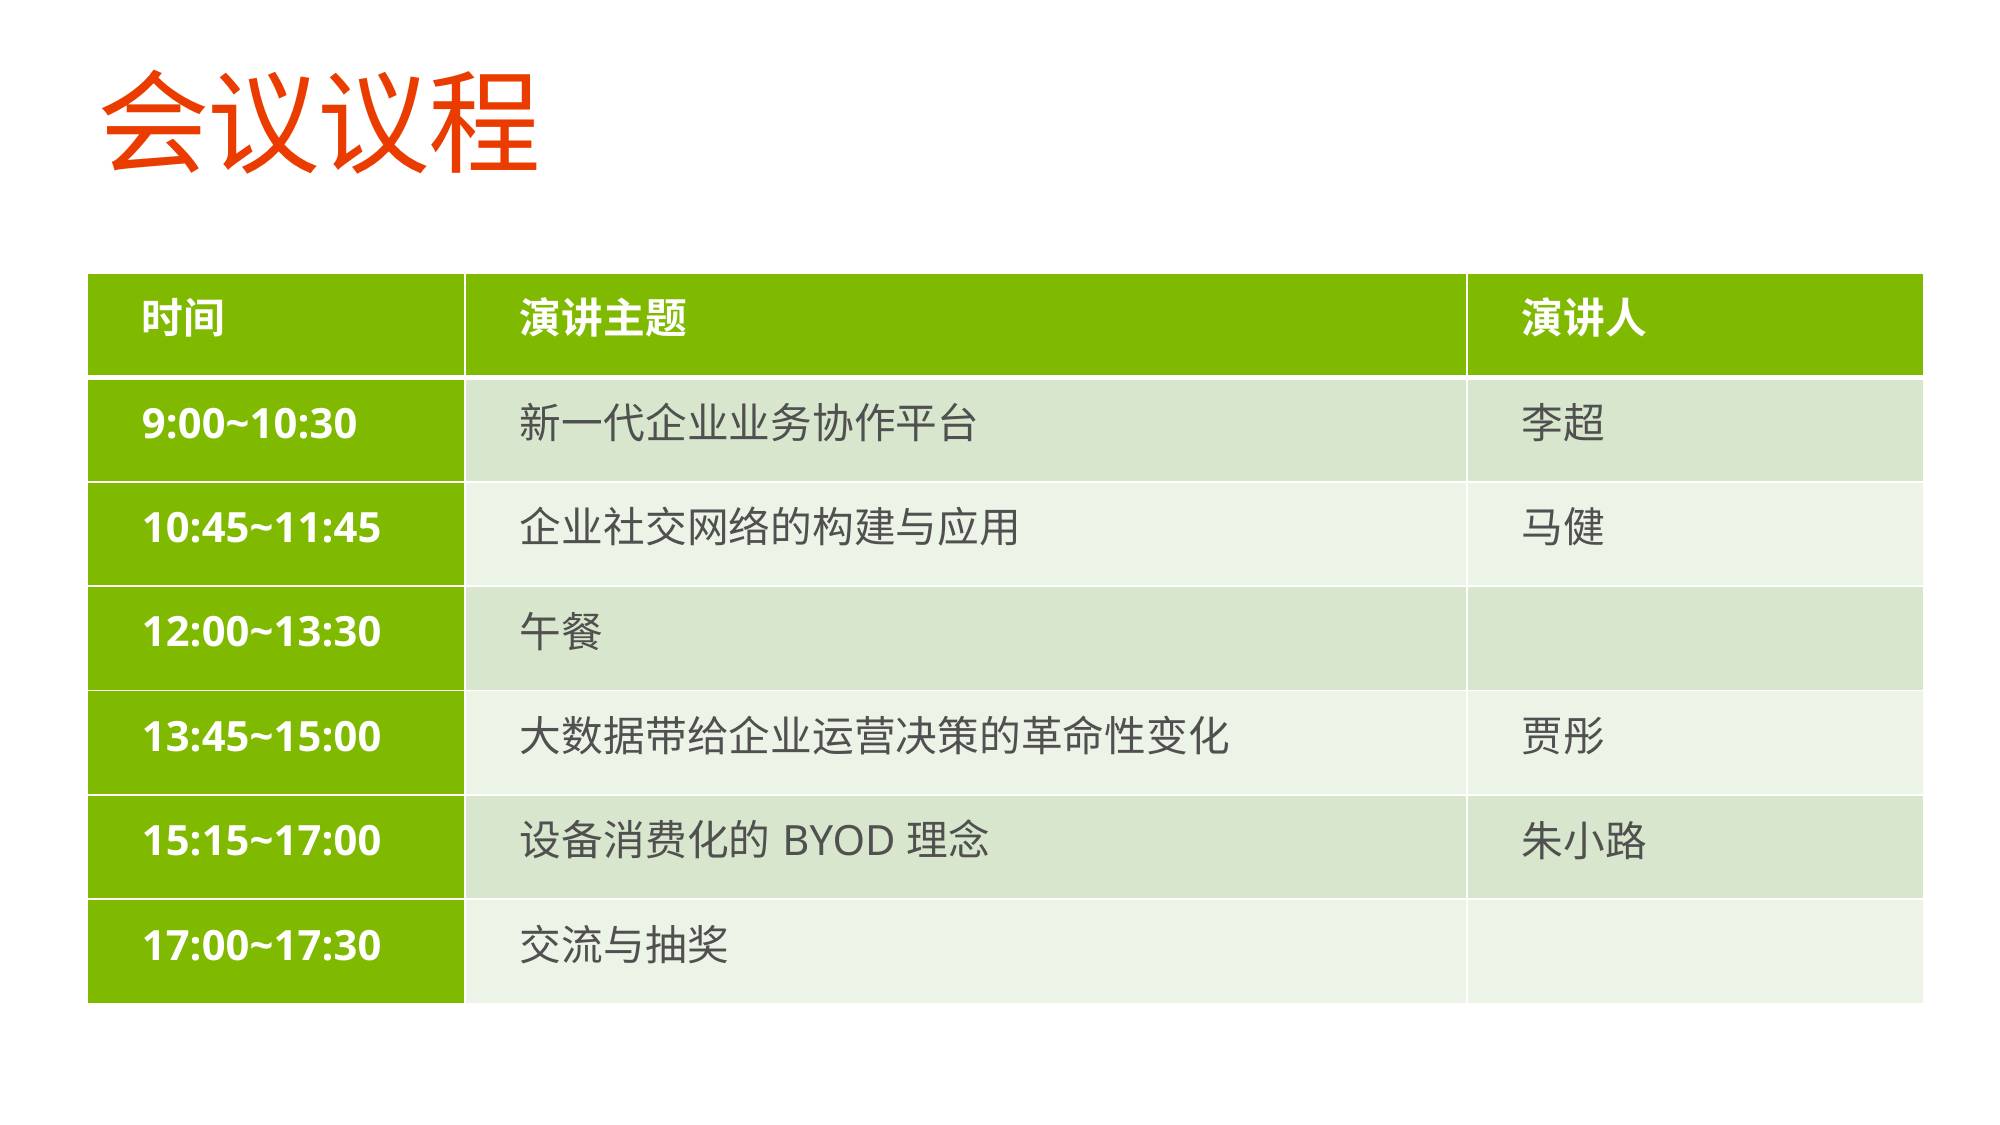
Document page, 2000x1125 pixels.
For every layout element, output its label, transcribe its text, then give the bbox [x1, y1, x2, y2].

table_cell 朱小路 [1468, 796, 1923, 898]
table_header 演讲人 [1468, 274, 1923, 375]
title 会议议程 [82, 59, 1913, 189]
table_cell 马健 [1468, 483, 1923, 585]
table_cell 12:00~13:30 [88, 587, 464, 690]
table_cell 9:00~10:30 [88, 380, 464, 481]
table_cell 贾彤 [1468, 691, 1923, 794]
table_cell [1468, 900, 1923, 1003]
table_cell 大数据带给企业运营决策的革命性变化 [466, 691, 1466, 794]
table_cell 交流与抽奖 [466, 900, 1466, 1003]
table_cell 企业社交网络的构建与应用 [466, 483, 1466, 585]
table_header 时间 [88, 274, 464, 375]
table_cell 13:45~15:00 [88, 691, 464, 794]
table_cell 李超 [1468, 380, 1923, 481]
table_cell 17:00~17:30 [88, 900, 464, 1003]
table_cell 设备消费化的BYOD理念 [466, 796, 1466, 898]
table_cell [1468, 587, 1923, 690]
table_cell 10:45~11:45 [88, 483, 464, 585]
table_cell 午餐 [466, 587, 1466, 690]
table_cell 15:15~17:00 [88, 796, 464, 898]
table_cell 新一代企业业务协作平台 [466, 380, 1466, 481]
table_header 演讲主题 [466, 274, 1466, 375]
